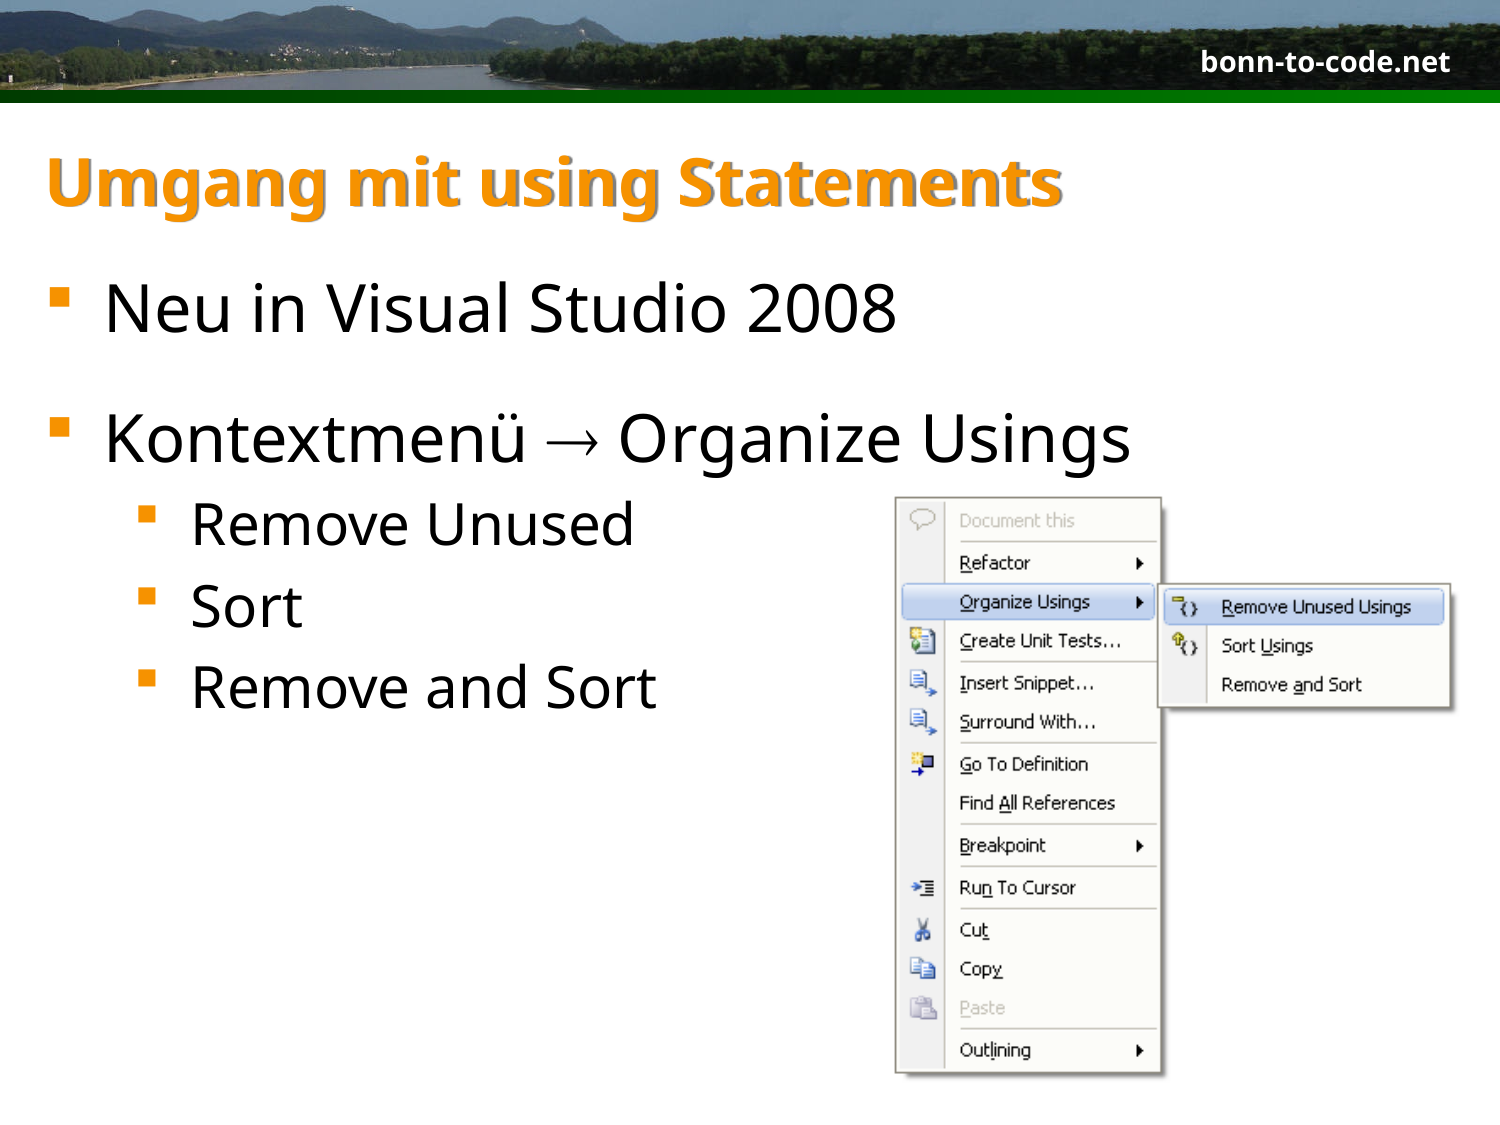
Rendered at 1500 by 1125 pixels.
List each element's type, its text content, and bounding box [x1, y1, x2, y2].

list Neu in Visual Studio 2008 Kontextmenü  Organize Usings Remove Unused Sort Remove and Sort [29, 257, 1471, 1114]
title Umgang mit using Statements [29, 101, 1471, 257]
picture [890, 491, 1466, 1084]
picture [0, 0, 1500, 90]
